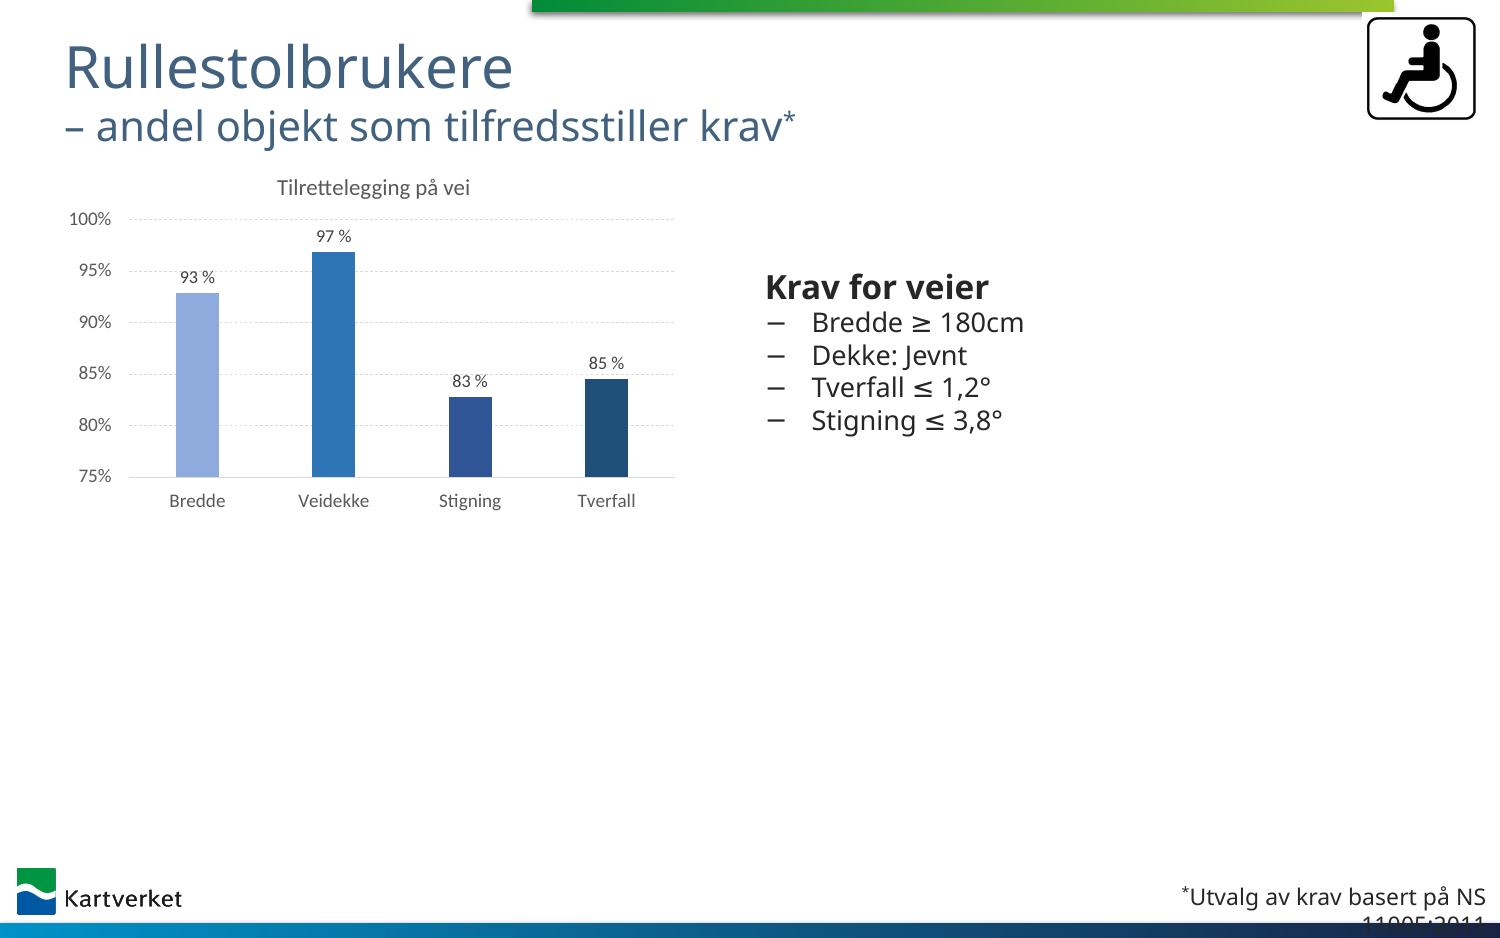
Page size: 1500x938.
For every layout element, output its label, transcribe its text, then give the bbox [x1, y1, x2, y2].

picture [1362, 12, 1481, 126]
text_box Rullestolbrukere – andel objekt som tilfredsstiller krav* [49, 25, 1431, 158]
picture [62, 166, 686, 519]
text_box Krav for veier Bredde ≥ 180cm Dekke: Jevnt Tverfall ≤ 1,2° Stigning ≤ 3,8° [750, 258, 1234, 444]
text_box *Utvalg av krav basert på NS 11005:2011 [1068, 873, 1500, 938]
